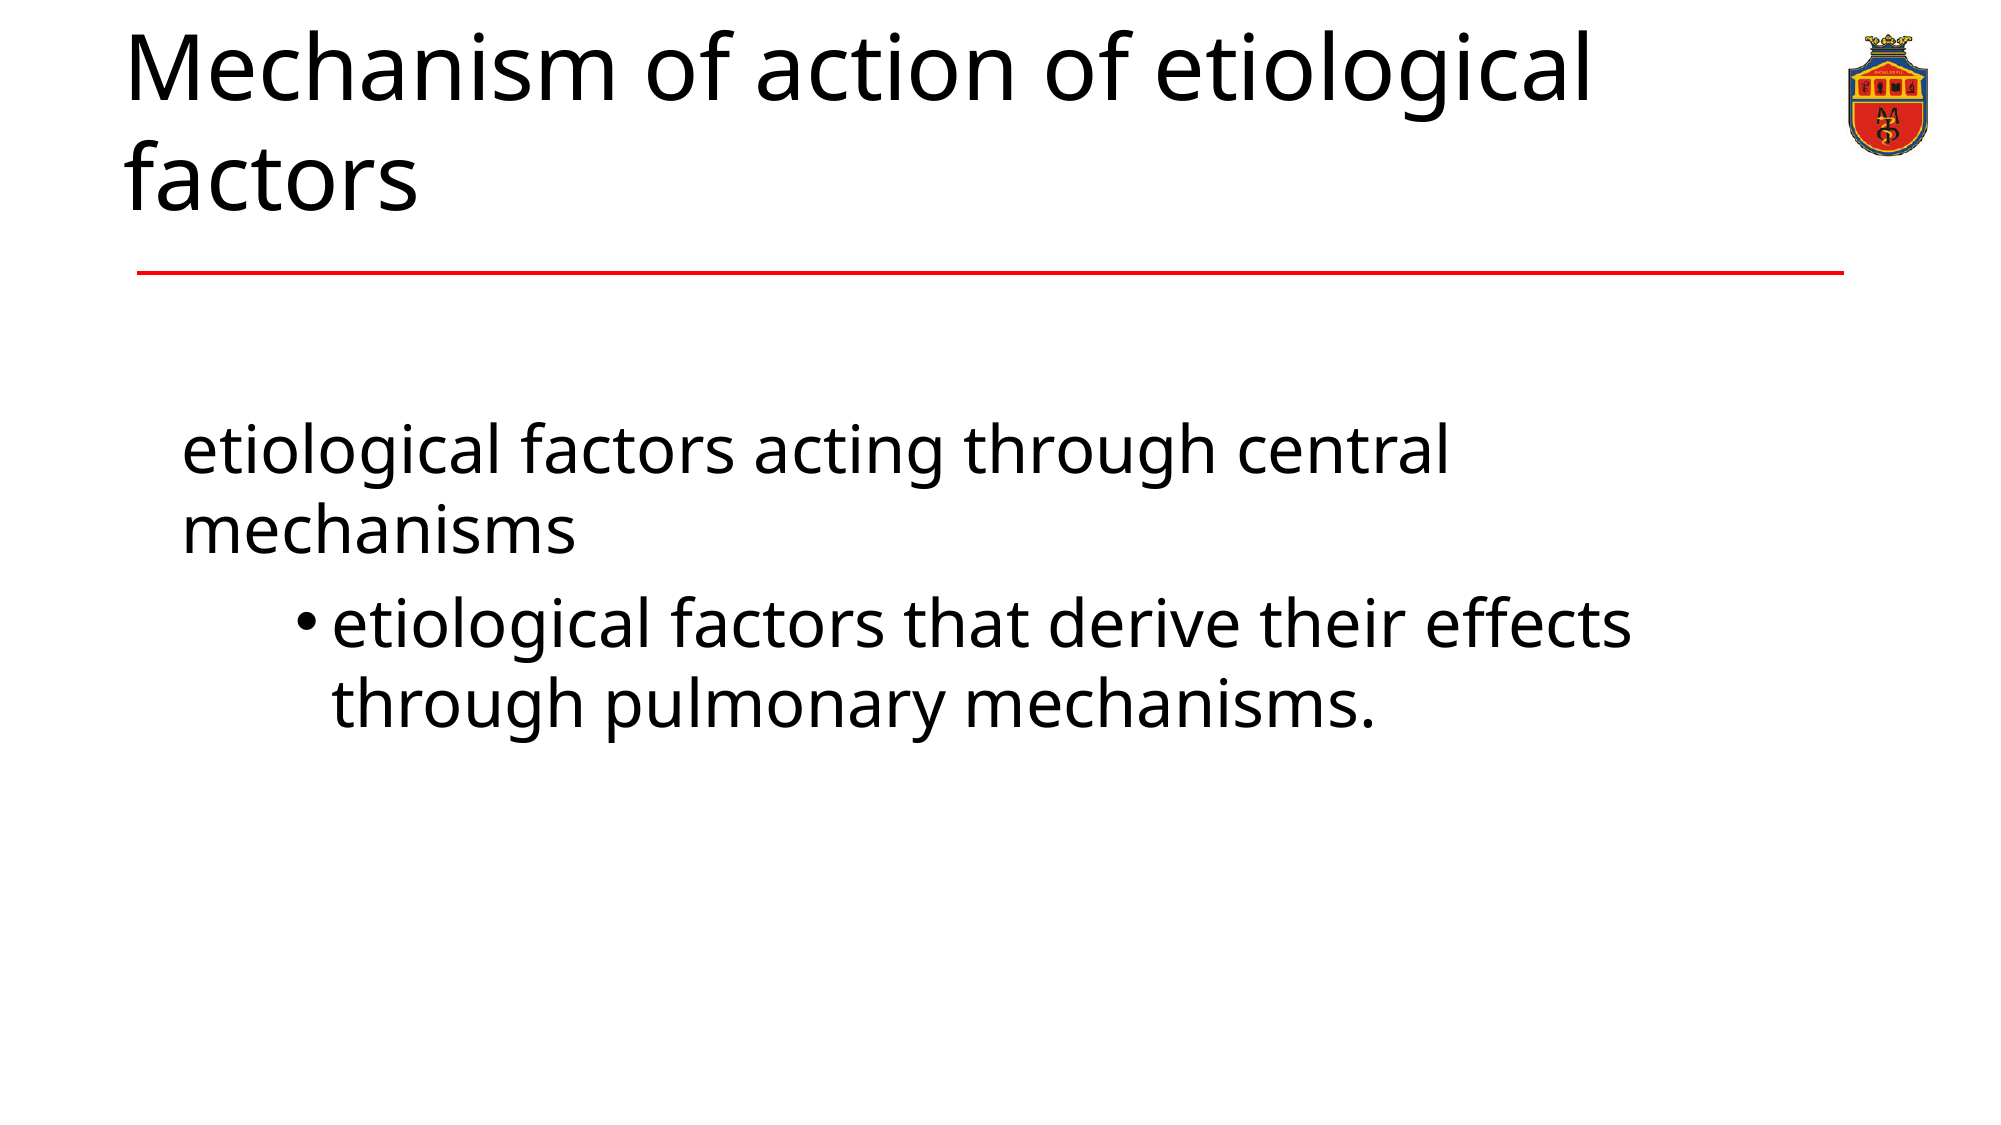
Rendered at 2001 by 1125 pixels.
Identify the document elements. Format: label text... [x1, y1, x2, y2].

text_box etiological factors acting through central mechanisms etiological factors that derive their effects through pulmonary mechanisms. [166, 399, 1834, 748]
picture [1794, 16, 1969, 189]
title Mechanism of action of etiological factors [108, 59, 1834, 278]
